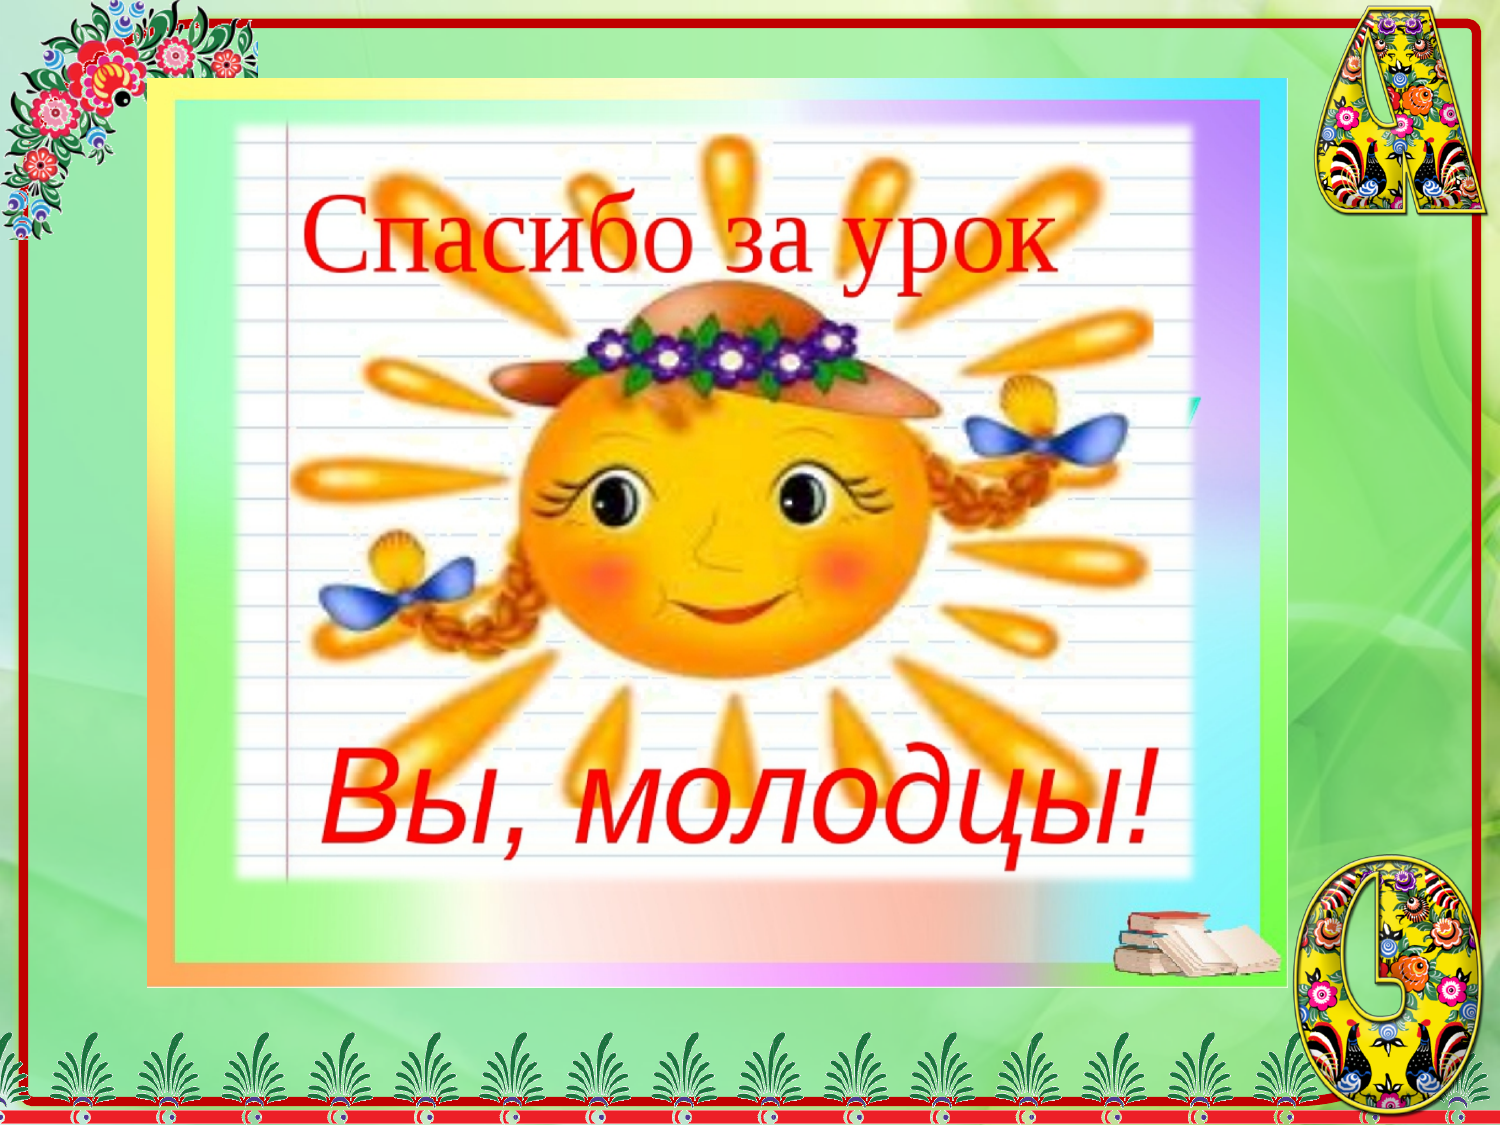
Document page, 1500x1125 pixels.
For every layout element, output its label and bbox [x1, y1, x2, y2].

list [147, 77, 1288, 988]
picture [0, 0, 1500, 1125]
